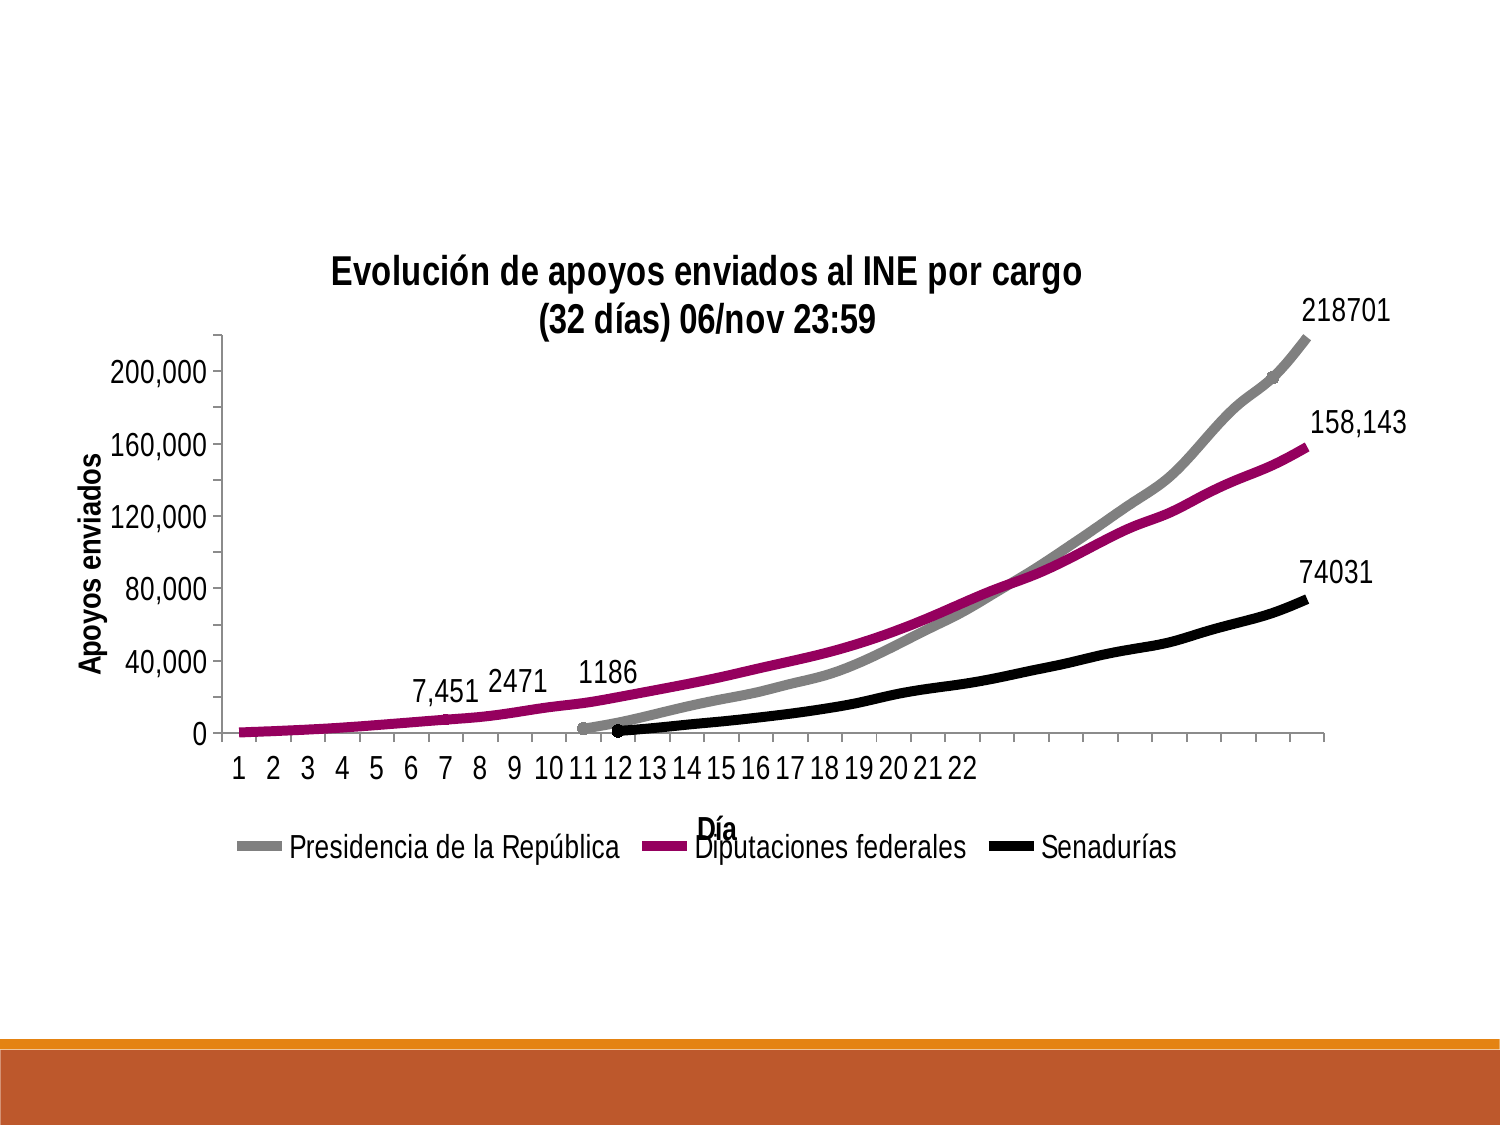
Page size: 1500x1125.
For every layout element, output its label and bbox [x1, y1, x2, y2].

chart [60, 211, 1409, 873]
